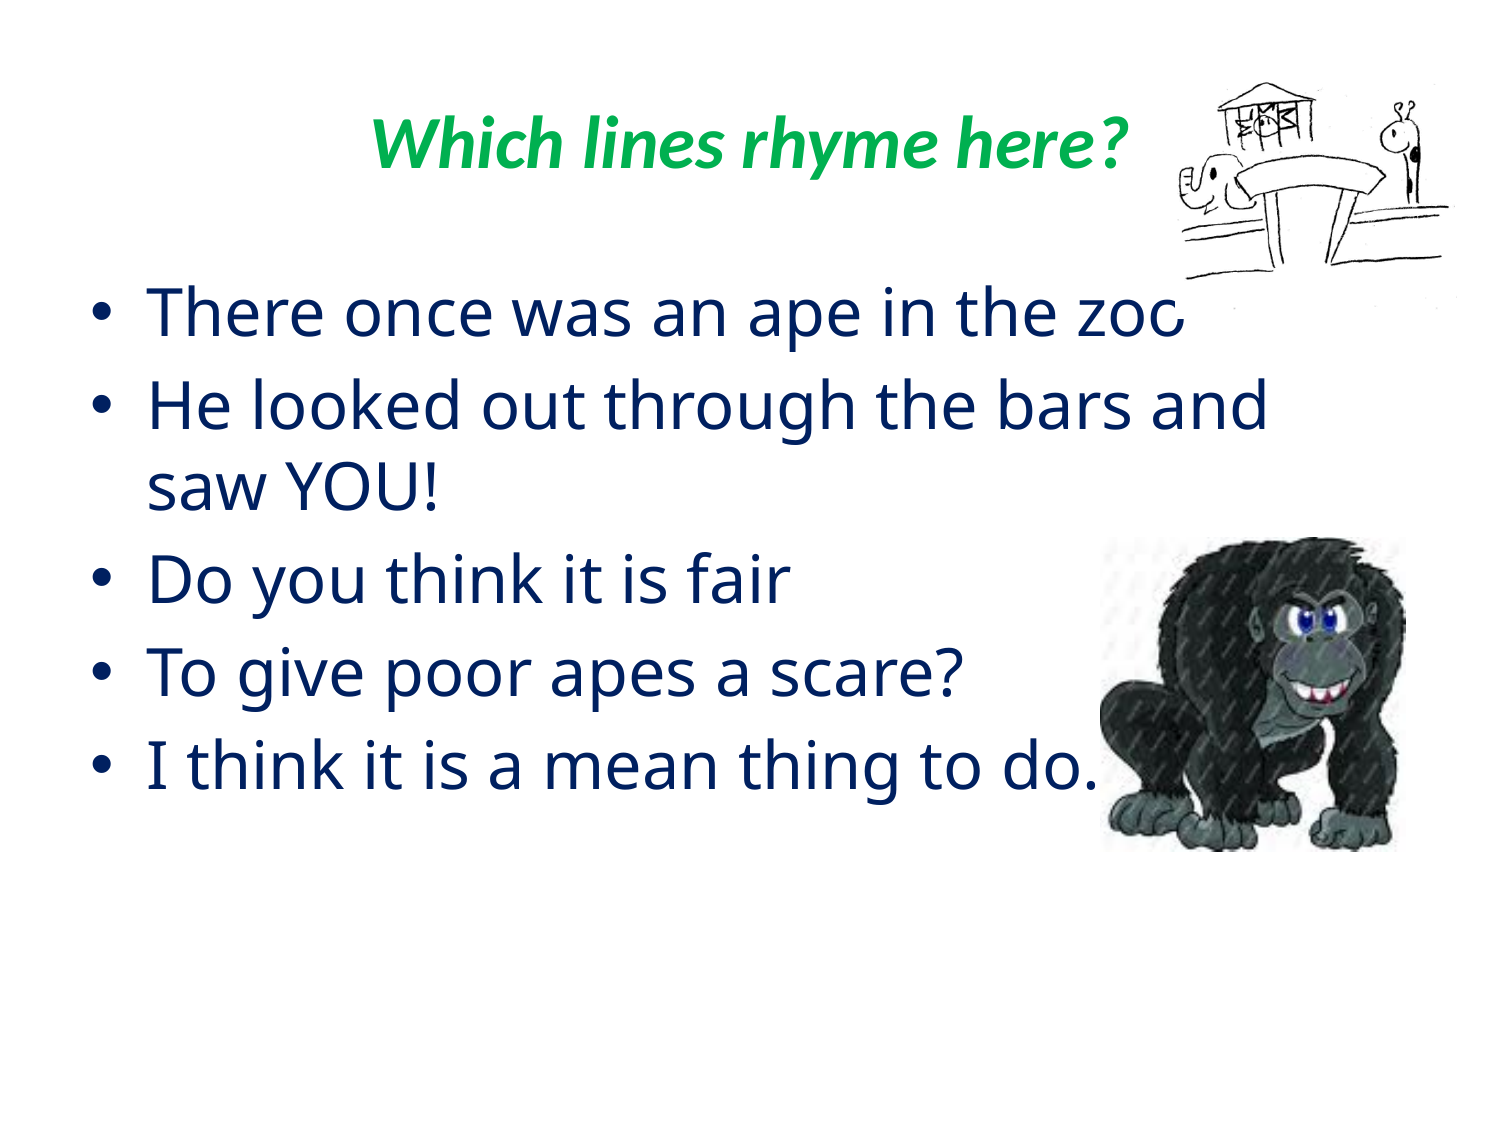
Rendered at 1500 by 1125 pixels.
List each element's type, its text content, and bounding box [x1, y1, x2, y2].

picture [1174, 37, 1457, 319]
title Which lines rhyme here? [75, 45, 1169, 233]
list There once was an ape in the zoo He looked out through the bars and saw YOU! Do you think it is fair To give poor apes a scare? I think it is a mean thing to do. [75, 262, 1425, 1005]
picture [1099, 537, 1406, 853]
